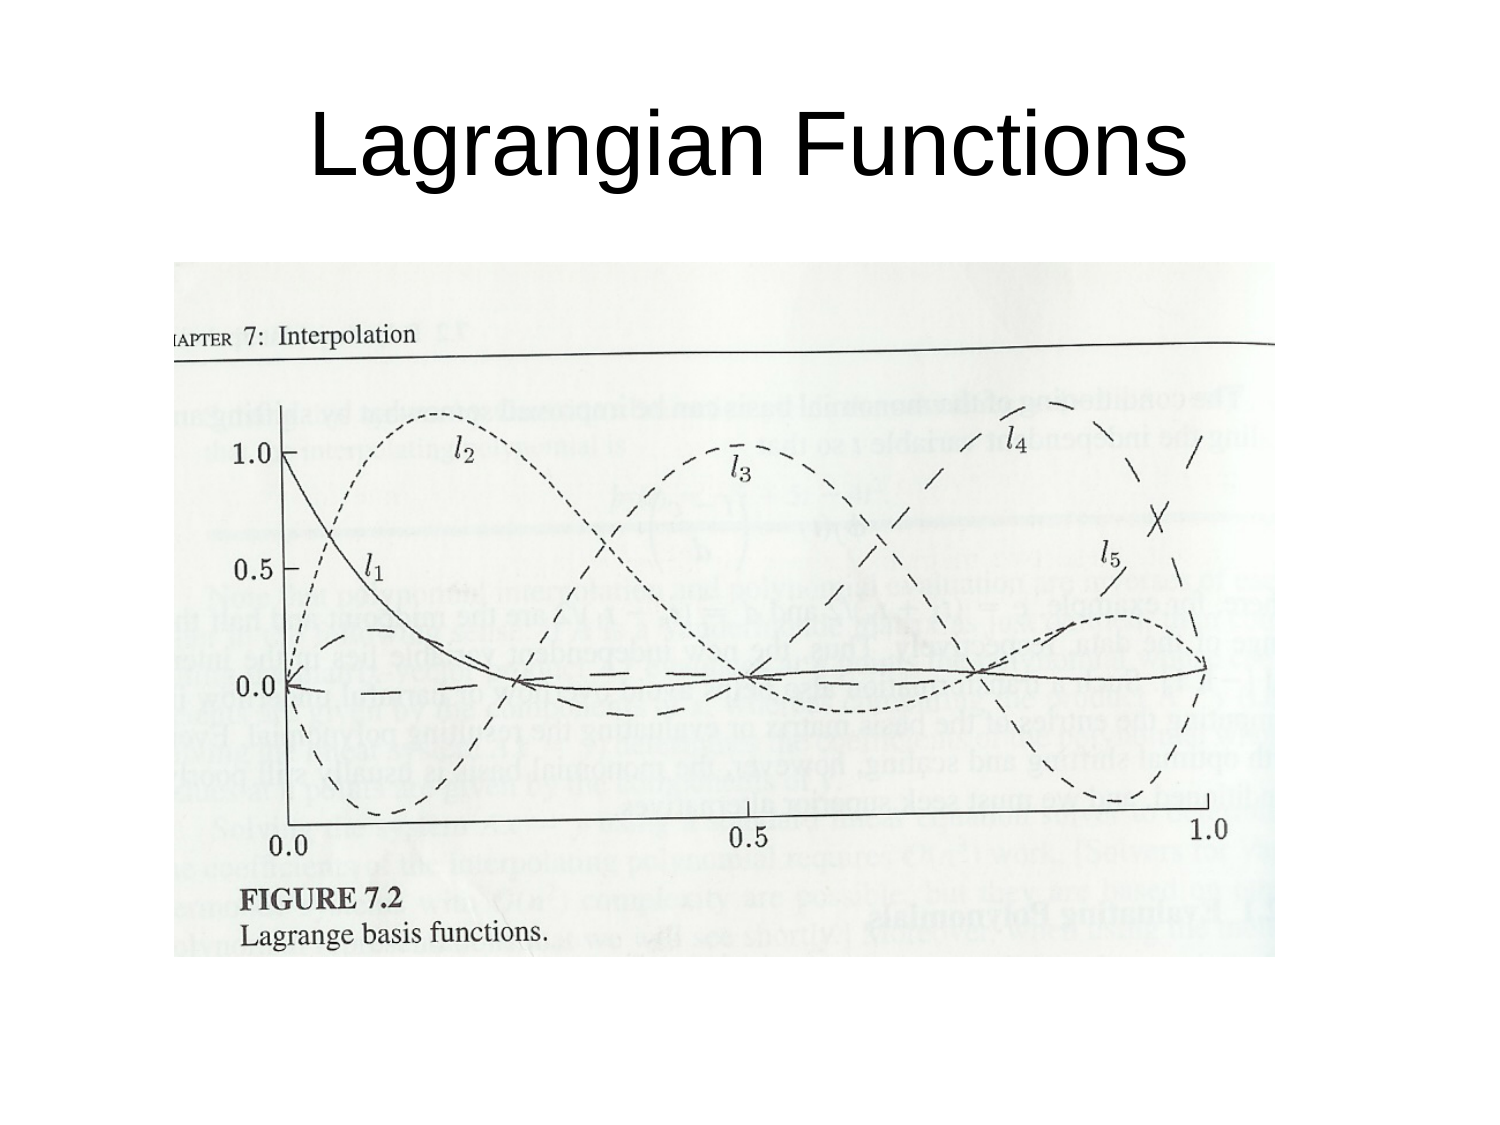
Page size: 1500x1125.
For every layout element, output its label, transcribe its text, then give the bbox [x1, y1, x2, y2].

title Lagrangian Functions [74, 44, 1426, 233]
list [174, 262, 1276, 957]
